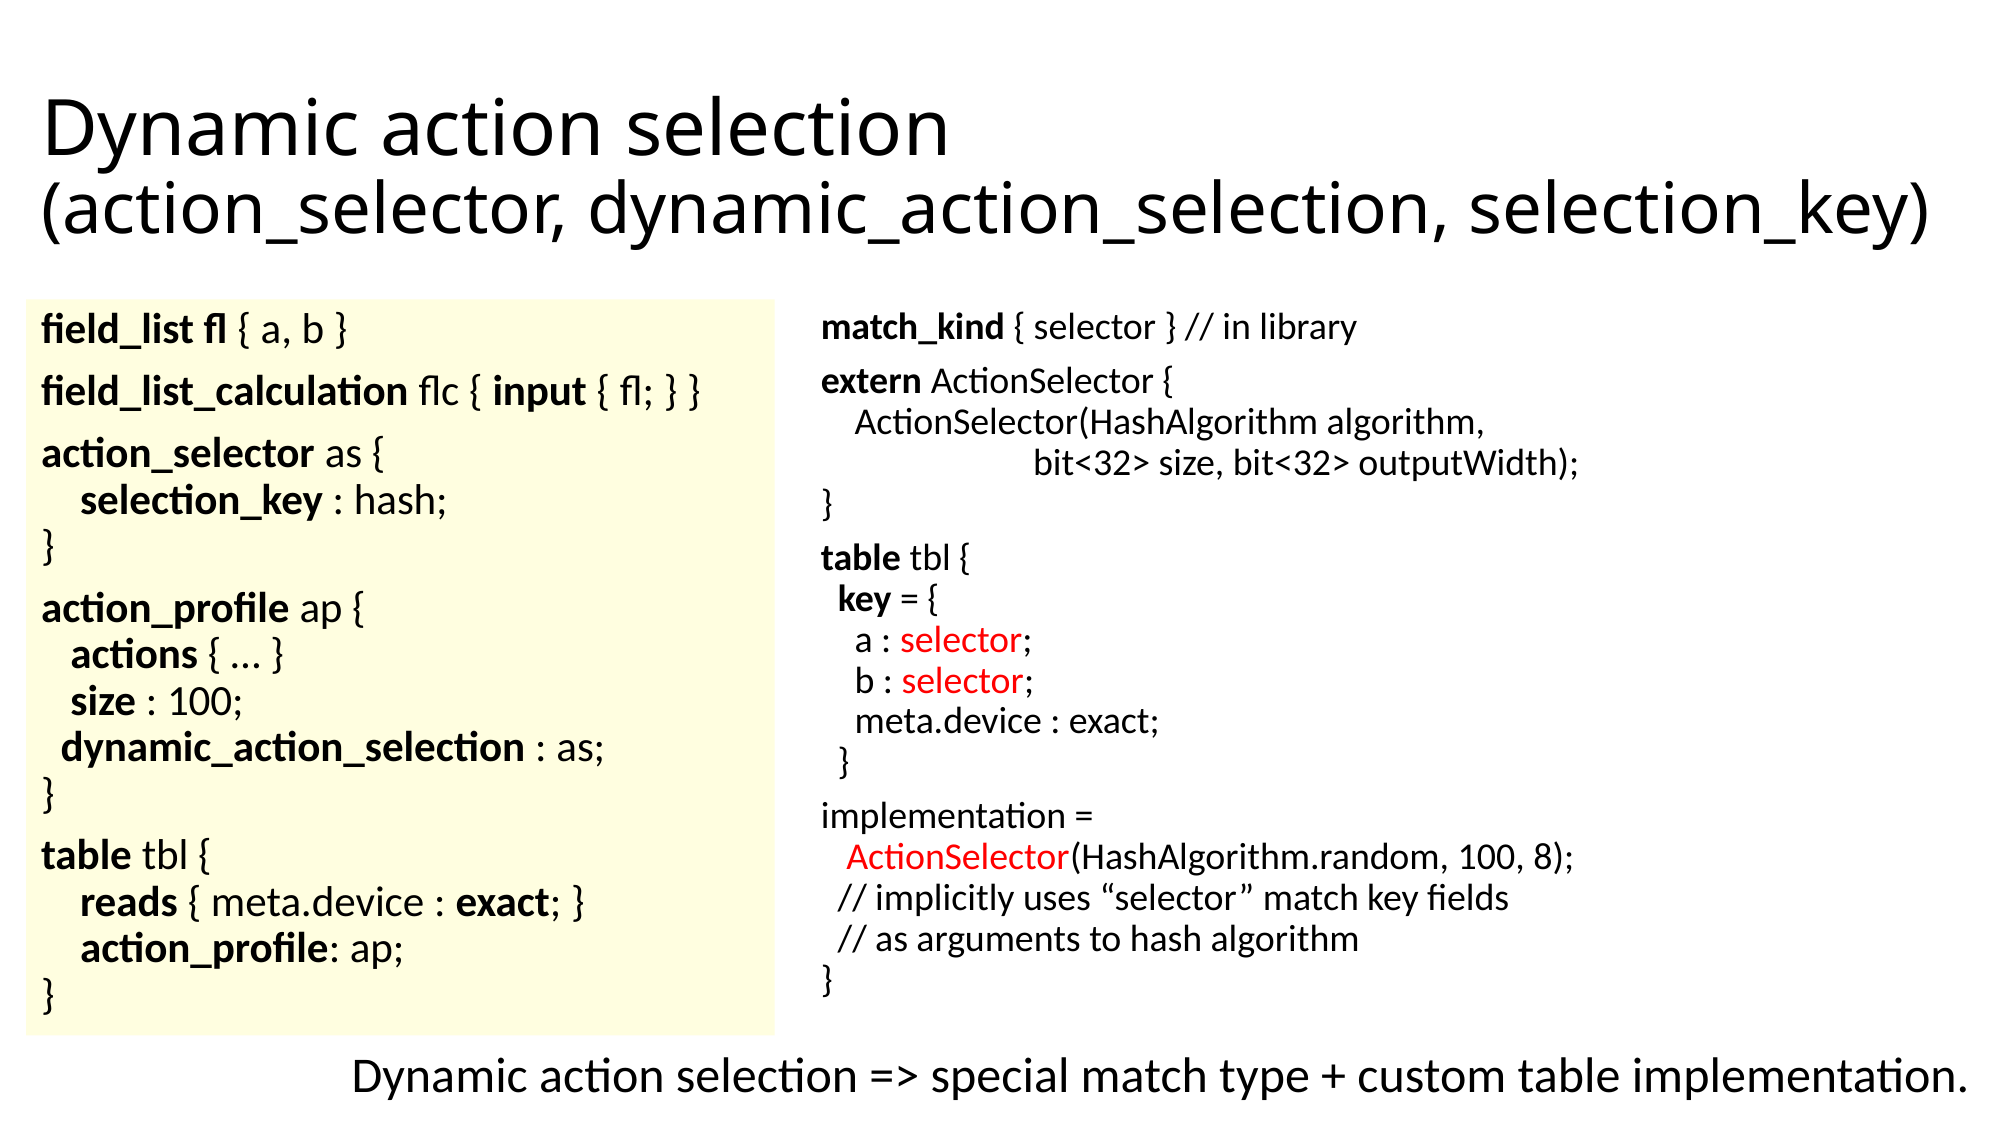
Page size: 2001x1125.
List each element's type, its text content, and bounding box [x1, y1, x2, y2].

title Dynamic action selection (action_selector, dynamic_action_selection, selection_key) [26, 59, 1986, 278]
list field_list fl { a, b } field_list_calculation flc { input { fl; } } action_selector as { selection_key : hash; } action_profile ap { actions { … } size : 100; dynamic_action_selection : as; } table tbl { reads { meta.device : exact; } action_profile: ap; } [26, 299, 775, 1036]
text_box Dynamic action selection => special match type + custom table implementation. [336, 1035, 2000, 1111]
list match_kind { selector } // in library extern ActionSelector { ActionSelector(HashAlgorithm algorithm, bit<32> size, bit<32> outputWidth); } table tbl { key = { a : selector; b : selector; meta.device : exact; } implementation = ActionSelector(HashAlgorithm.random, 100, 8); // implicitly uses “selector” match key fields // as arguments to hash algorithm } [805, 299, 1960, 1014]
